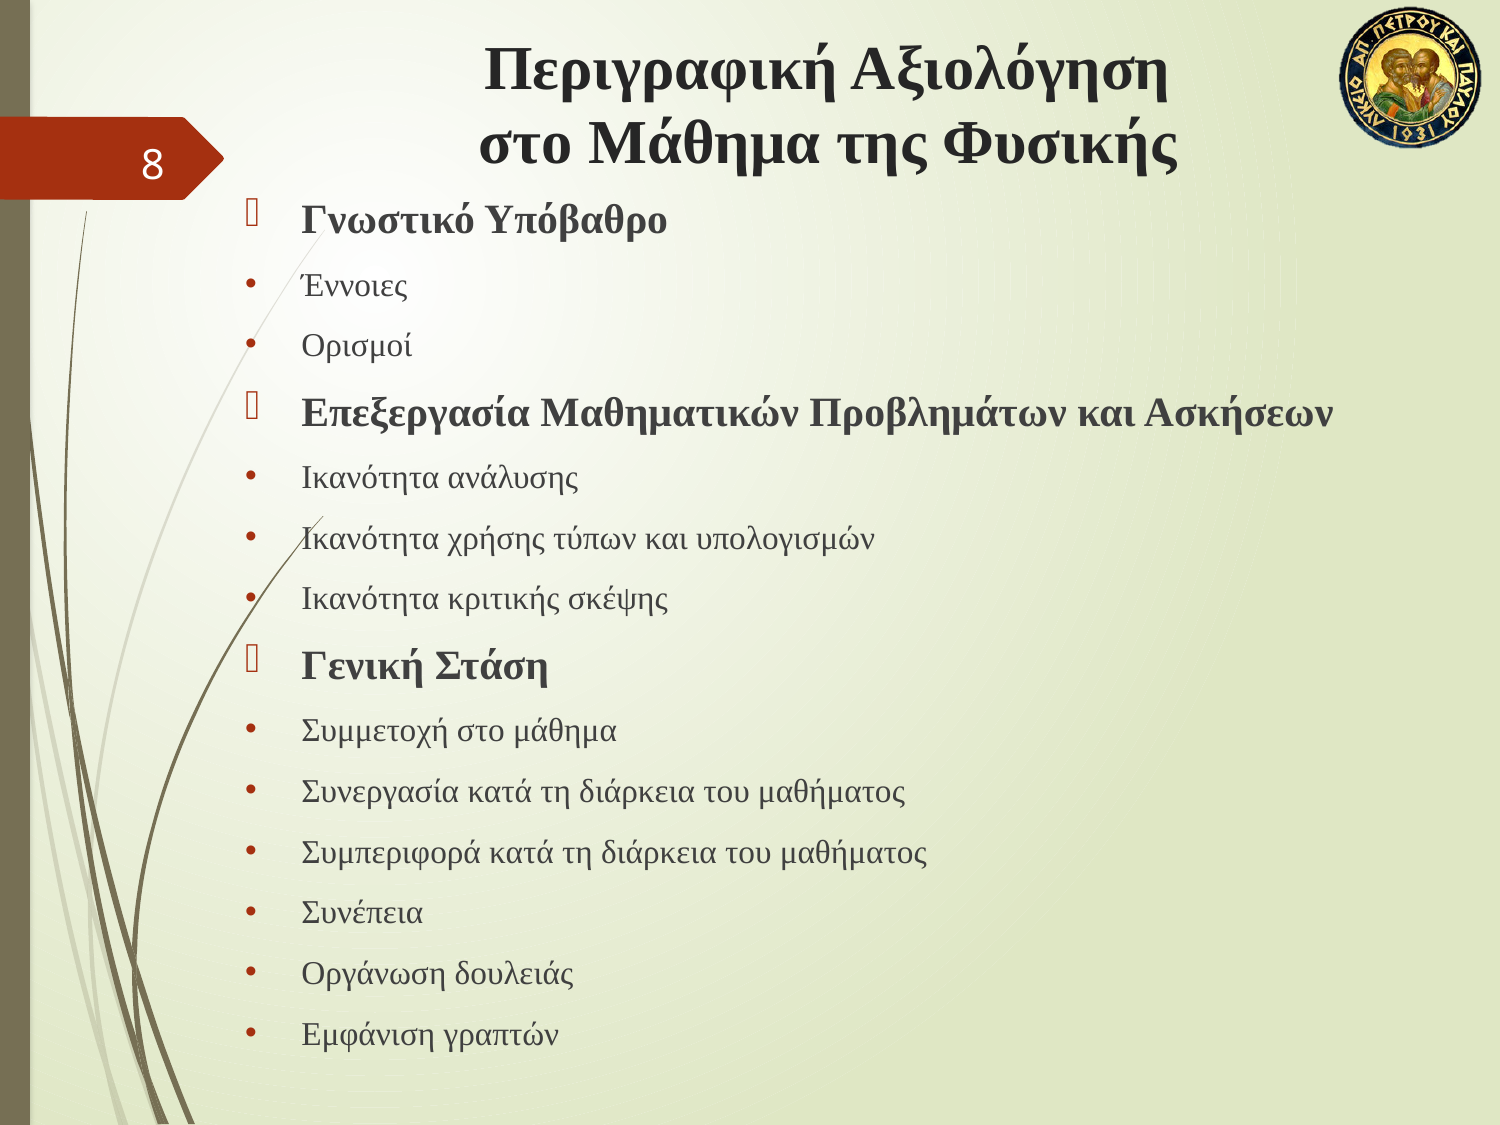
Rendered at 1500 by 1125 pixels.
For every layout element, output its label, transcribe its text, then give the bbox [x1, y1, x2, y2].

picture [1328, 0, 1495, 160]
slide_number 8 [83, 136, 180, 197]
title Περιγραφική Αξιολόγηση στο Μάθημα της Φυσικής [265, 19, 1406, 137]
list Γνωστικό Υπόβαθρο Έννοιες Ορισμοί Επεξεργασία Μαθηματικών Προβλημάτων και Ασκήσεων Ικανότητα ανάλυσης Ικανότητα χρήσης τύπων και υπολογισμών Ικανότητα κριτικής σκέψης Γενική Στάση Συμμετοχή στο μάθημα Συνεργασία κατά τη διάρκεια του μαθήματος Συμπεριφορά κατά τη διάρκεια του μαθήματος Συνέπεια Οργάνωση δουλειάς Εμφάνιση γραπτών [230, 184, 1400, 970]
